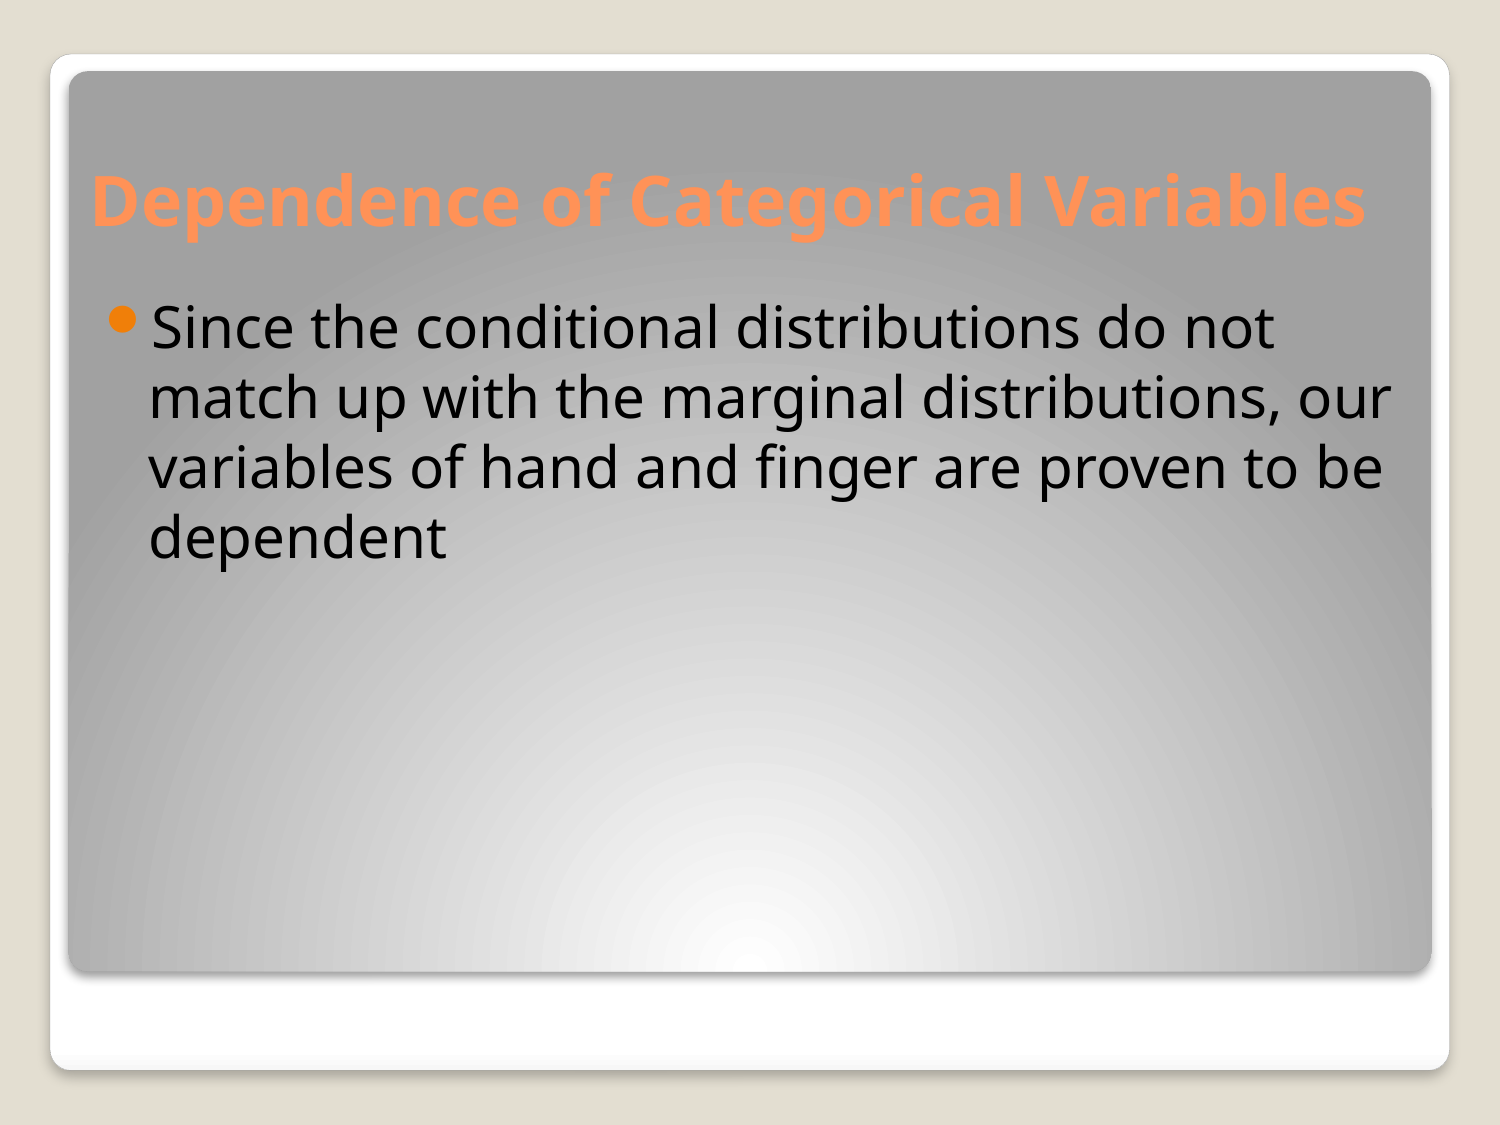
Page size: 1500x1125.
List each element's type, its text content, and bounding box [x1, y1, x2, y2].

title Dependence of Categorical Variables [75, 75, 1418, 248]
list Since the conditional distributions do not match up with the marginal distributions, our variables of hand and finger are proven to be dependent [75, 275, 1418, 962]
